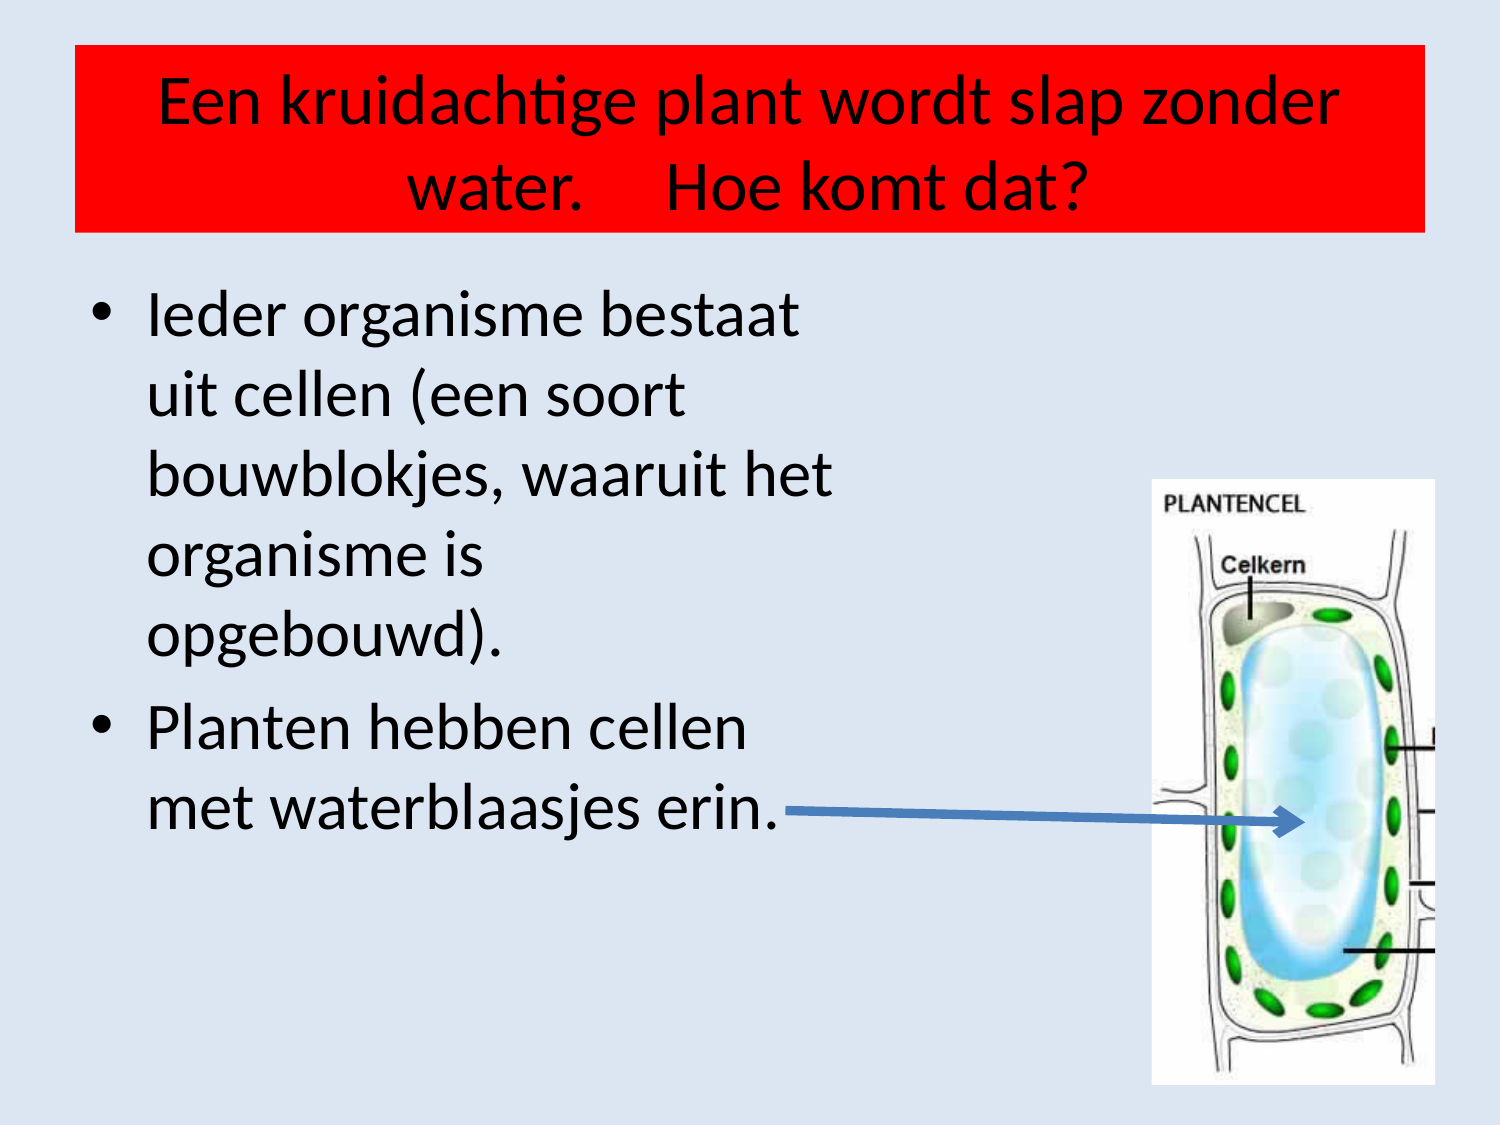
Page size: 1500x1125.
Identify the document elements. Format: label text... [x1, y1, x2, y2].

list Ieder organisme bestaat uit cellen (een soort bouwblokjes, waaruit het organisme is opgebouwd). Planten hebben cellen met waterblaasjes erin. [75, 262, 857, 1005]
title Een kruidachtige plant wordt slap zonder water. Hoe komt dat? [75, 45, 1425, 233]
picture [1151, 479, 1436, 1085]
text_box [785, 810, 1306, 823]
